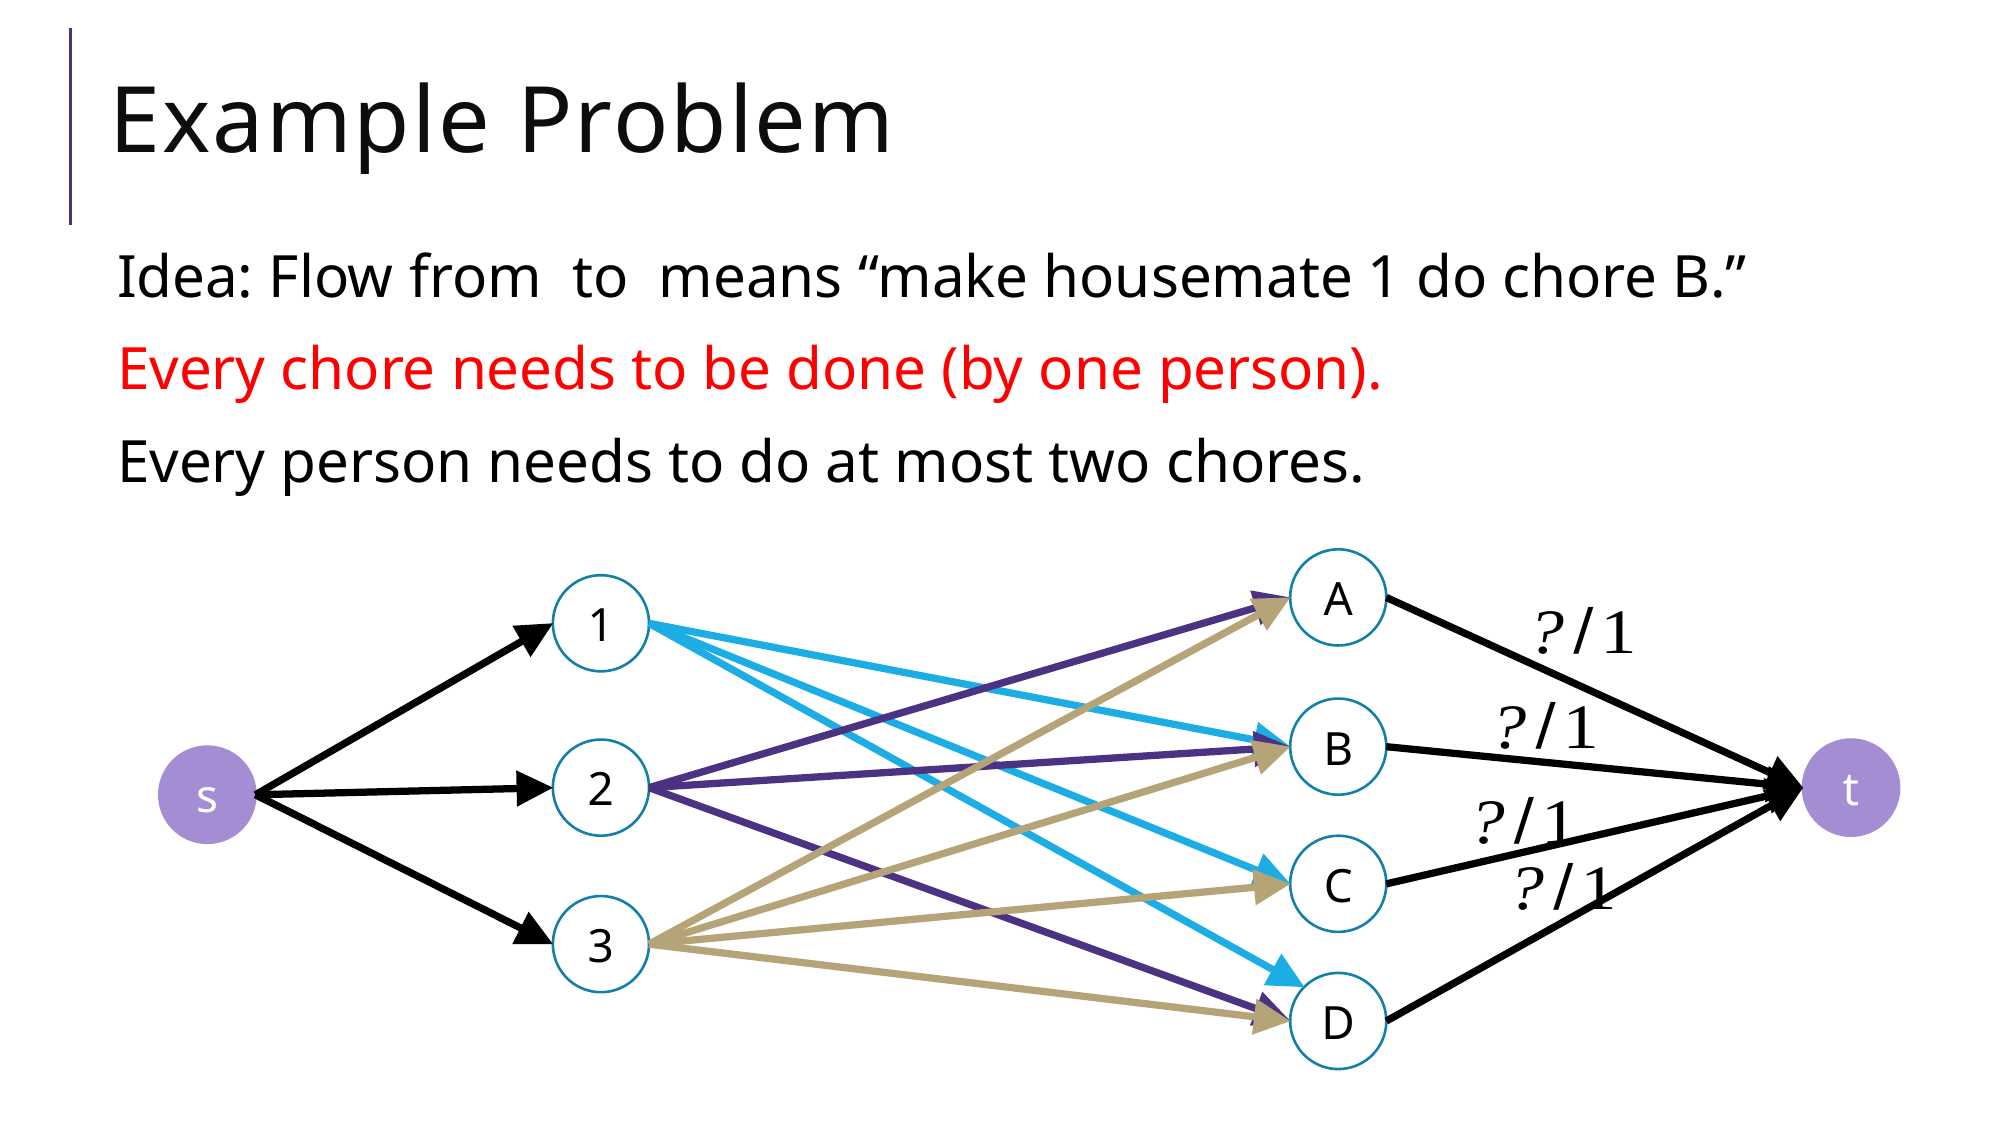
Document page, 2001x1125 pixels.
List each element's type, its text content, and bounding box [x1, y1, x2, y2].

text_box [255, 794, 554, 945]
text_box s [157, 745, 248, 845]
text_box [1386, 787, 1804, 1022]
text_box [255, 787, 554, 791]
text_box D [1289, 971, 1387, 1071]
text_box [648, 943, 1291, 1022]
title Example Problem [94, 43, 1930, 210]
text_box B [1311, 697, 1379, 797]
text_box 2 [559, 738, 640, 837]
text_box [1386, 597, 1804, 743]
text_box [648, 597, 1291, 743]
text_box 3 [552, 894, 640, 994]
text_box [648, 883, 1291, 941]
text_box 1 [551, 573, 643, 673]
text_box C [1311, 834, 1379, 934]
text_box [1386, 746, 1804, 783]
text_box t [1809, 738, 1901, 837]
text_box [648, 746, 1291, 880]
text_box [255, 623, 554, 784]
text_box A [1289, 548, 1388, 647]
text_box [1298, 623, 1305, 988]
